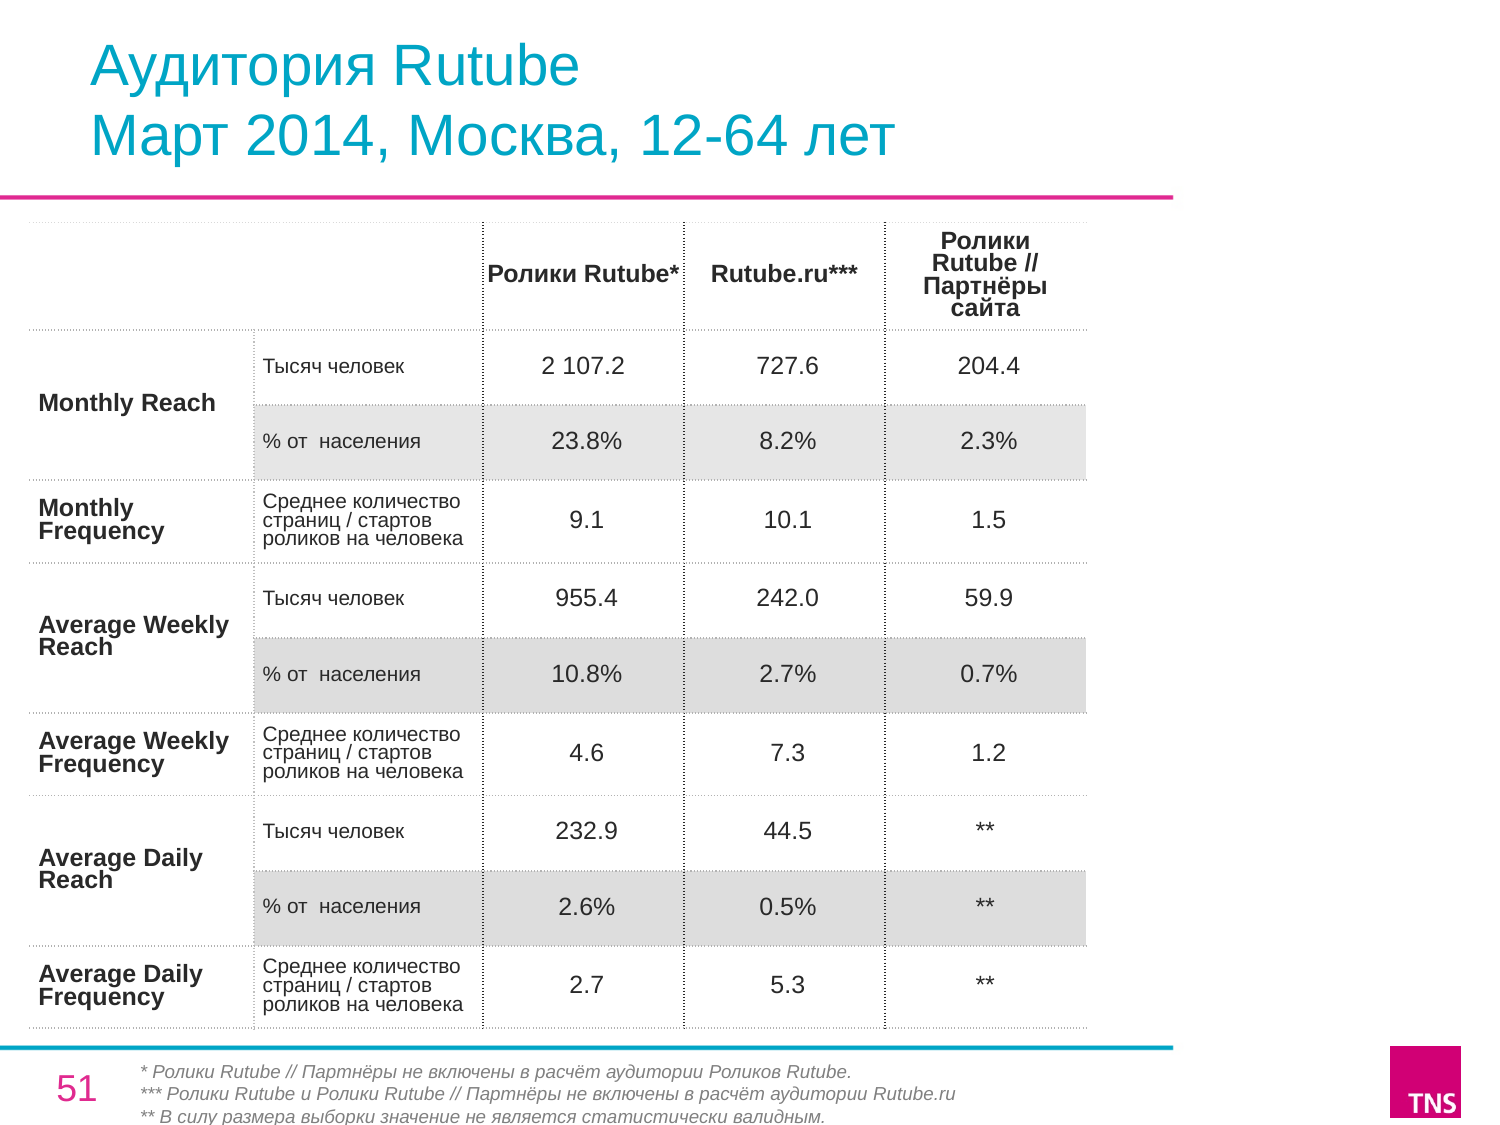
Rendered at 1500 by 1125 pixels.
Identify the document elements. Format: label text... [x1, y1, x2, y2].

table_cell 59.9 [885, 563, 1086, 638]
table_cell 2 107.2 [483, 330, 684, 405]
table_cell 8.2% [684, 405, 885, 480]
table_cell ** [885, 795, 1086, 871]
table_cell 0.5% [684, 871, 885, 946]
table_cell Среднее количество страниц / стартов роликов на человека [254, 946, 483, 1028]
table_cell 0.7% [885, 638, 1086, 713]
table_cell % от населения [254, 871, 483, 946]
table_cell Тысяч человек [254, 795, 483, 871]
table_cell 23.8% [483, 405, 684, 480]
table_cell % от населения [254, 638, 483, 713]
table_header [29, 223, 483, 330]
table_cell 10.8% [483, 638, 684, 713]
table_cell Среднее количество страниц / стартов роликов на человека [254, 713, 483, 795]
table_cell 232.9 [483, 795, 684, 871]
table_cell 727.6 [684, 330, 885, 405]
table_cell 7.3 [684, 713, 885, 795]
slide_number 51 [40, 1055, 124, 1125]
picture [0, 0, 1500, 1125]
table_cell ** [885, 946, 1086, 1028]
table_cell 2.6% [483, 871, 684, 946]
table_header Ролики Rutube // Партнёры сайта [885, 223, 1086, 330]
table_cell Average Daily Reach [29, 795, 254, 946]
table_cell % от населения [254, 405, 483, 480]
table_cell Тысяч человек [254, 563, 483, 638]
table_cell 1.5 [885, 480, 1086, 563]
table_header Rutube.ru*** [684, 223, 885, 330]
table_cell Тысяч человек [254, 330, 483, 405]
table_cell Average Weekly Reach [29, 563, 254, 713]
table_cell Среднее количество страниц / стартов роликов на человека [254, 480, 483, 563]
table_cell Monthly Reach [29, 330, 254, 480]
table_cell Average Weekly Frequency [29, 713, 254, 795]
table_cell 2.7 [483, 946, 684, 1028]
table_cell 10.1 [684, 480, 885, 563]
table_cell Average Daily Frequency [29, 946, 254, 1028]
table_cell 2.3% [885, 405, 1086, 480]
text_box * Ролики Rutube // Партнёры не включены в расчёт аудитории Роликов Rutube. *** Ролики Rutube и Ролики Rutube // Партнёры не включены в расчёт аудитории Rutube.ru ** В силу размера выборки значение не является статистически валидным. [124, 1052, 1463, 1125]
table_header Ролики Rutube* [483, 223, 684, 330]
table_cell 9.1 [483, 480, 684, 563]
table_cell ** [885, 871, 1086, 946]
table_cell 5.3 [684, 946, 885, 1028]
table_cell 955.4 [483, 563, 684, 638]
table_cell 4.6 [483, 713, 684, 795]
table_cell 204.4 [885, 330, 1086, 405]
table_cell 2.7% [684, 638, 885, 713]
table_cell 242.0 [684, 563, 885, 638]
table_cell Monthly Frequency [29, 480, 254, 563]
table_cell 1.2 [885, 713, 1086, 795]
title Аудитория Rutube Март 2014, Москва, 12-64 лет [74, 8, 1476, 187]
table_cell 44.5 [684, 795, 885, 871]
